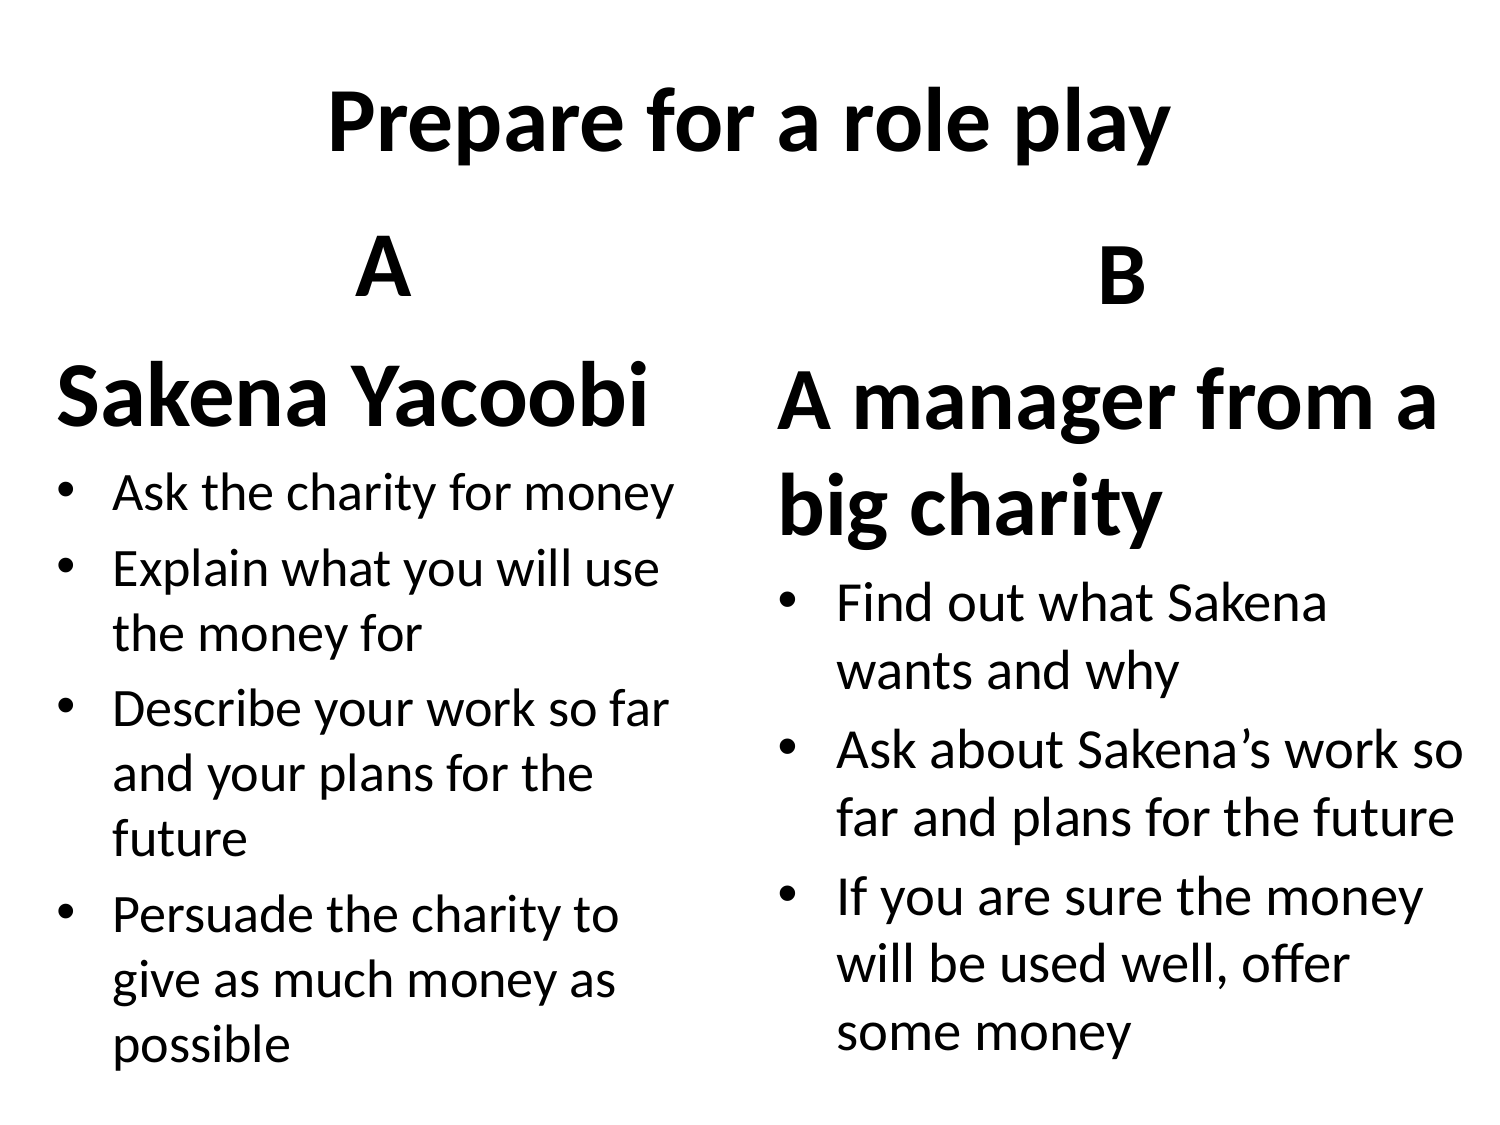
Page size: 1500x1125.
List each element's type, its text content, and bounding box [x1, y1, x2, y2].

list A Sakena Yacoobi Ask the charity for money Explain what you will use the money for Describe your work so far and your plans for the future Persuade the charity to give as much money as possible [41, 196, 727, 1083]
list B A manager from a big charity Find out what Sakena wants and why Ask about Sakena’s work so far and plans for the future If you are sure the money will be used well, offer some money [762, 208, 1483, 1094]
title Prepare for a role play [75, 45, 1425, 185]
